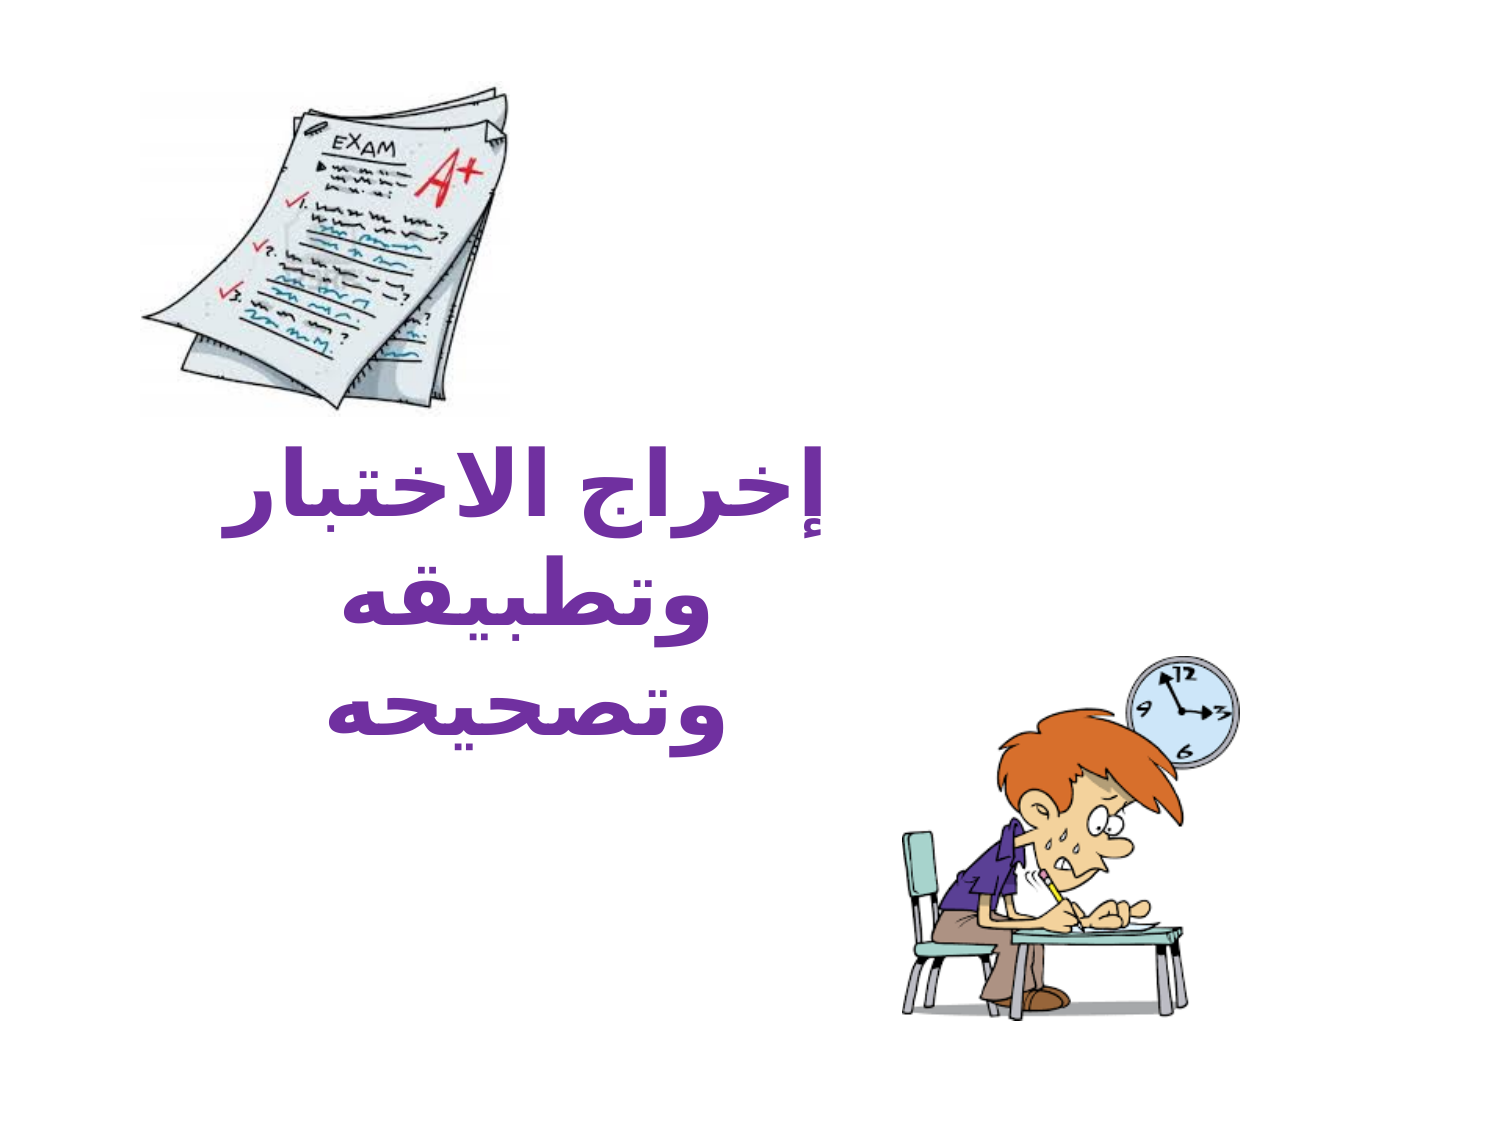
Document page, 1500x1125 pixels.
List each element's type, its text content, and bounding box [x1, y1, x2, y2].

title إخراج الاختبار وتطبيقه وتصحيحه [35, 468, 1020, 710]
picture [140, 81, 510, 417]
picture [902, 656, 1241, 1021]
